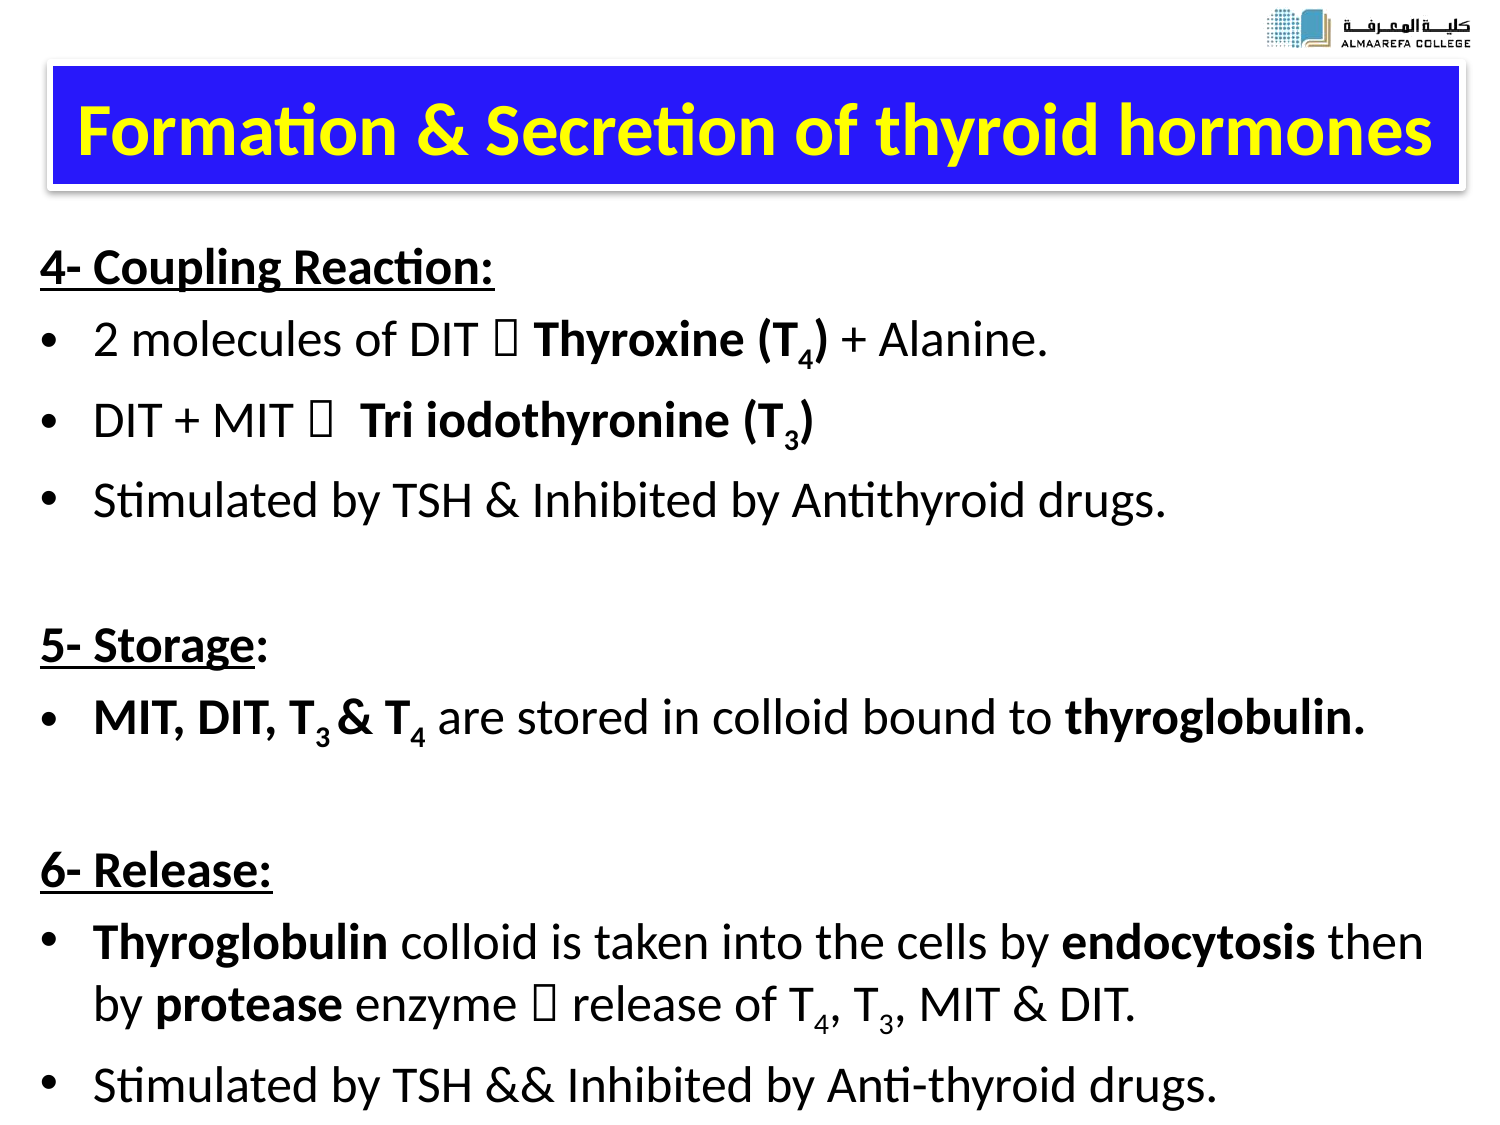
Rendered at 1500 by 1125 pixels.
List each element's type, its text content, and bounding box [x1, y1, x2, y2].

text_box Formation & Secretion of thyroid hormones [49, 62, 1463, 188]
list 4- Coupling Reaction: 2 molecules of DIT  Thyroxine (T4) + Alanine. DIT + MIT  Tri iodothyronine (T3) Stimulated by TSH & Inhibited by Antithyroid drugs. 5- Storage: MIT, DIT, T3 & T4 are stored in colloid bound to thyroglobulin. 6- Release: Thyroglobulin colloid is taken into the cells by endocytosis then by protease enzyme  release of T4, T3, MIT & DIT. Stimulated by TSH && Inhibited by Anti-thyroid drugs. [24, 224, 1463, 1125]
picture [1262, 0, 1475, 65]
